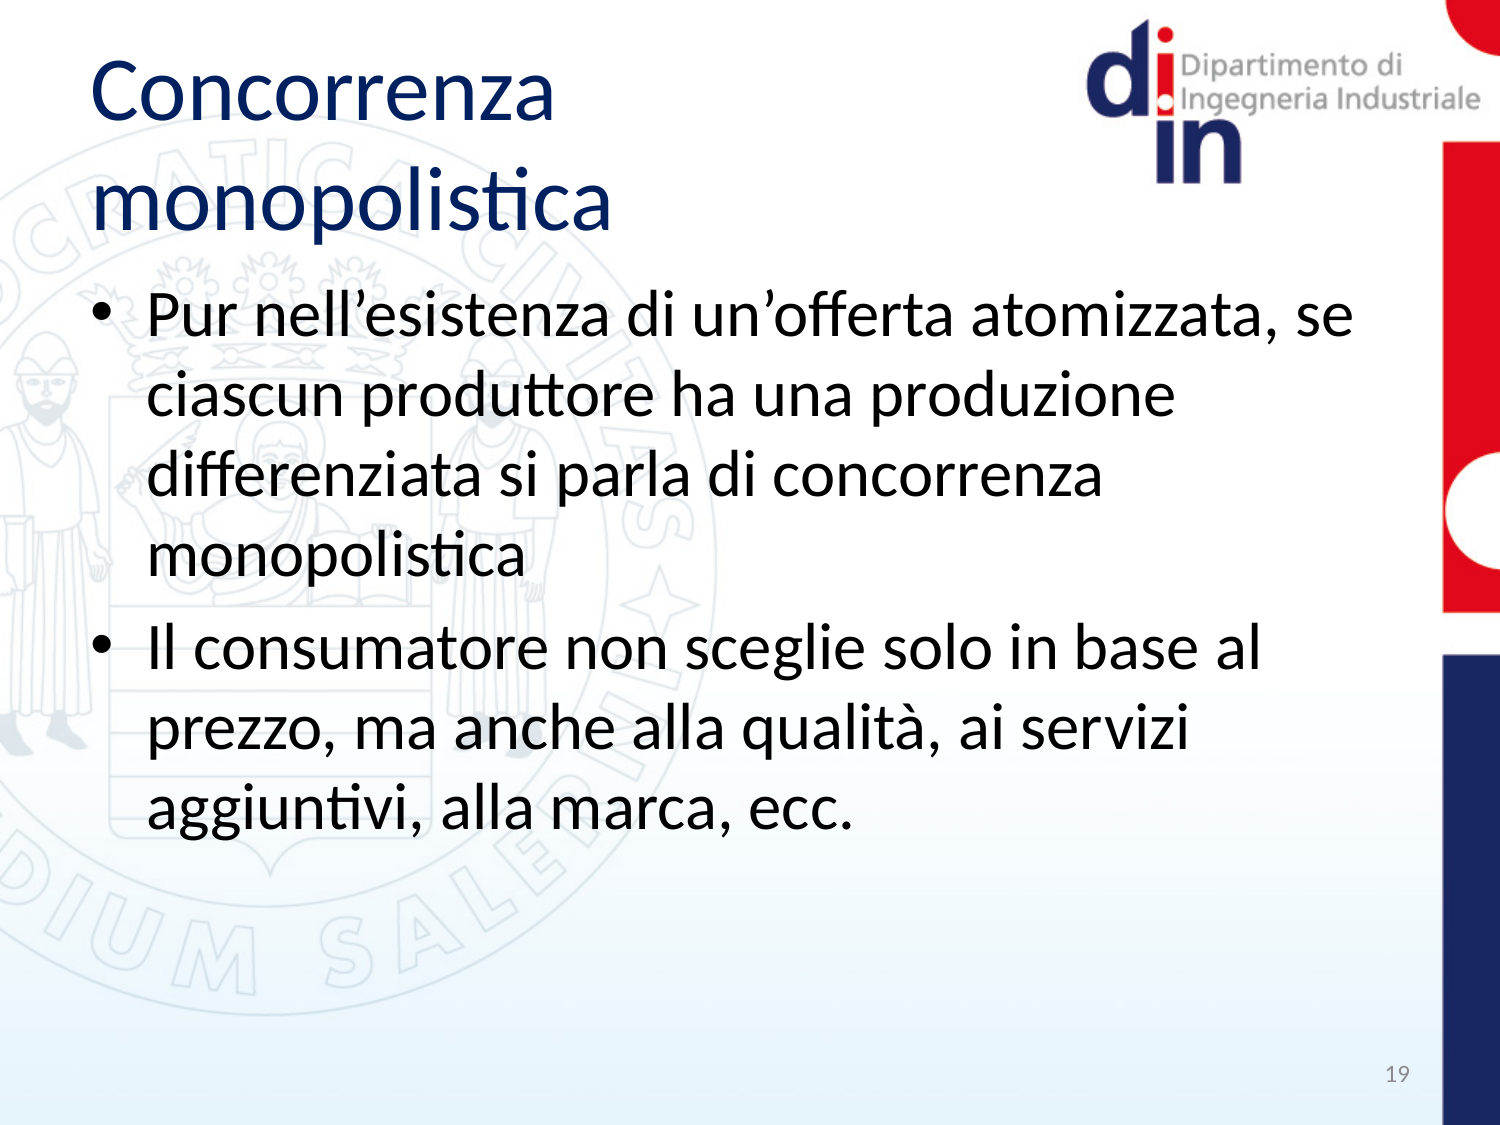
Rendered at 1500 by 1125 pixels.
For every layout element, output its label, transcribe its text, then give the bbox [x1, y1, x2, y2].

title Concorrenza monopolistica [74, 44, 1070, 233]
slide_number 19 [1257, 1042, 1425, 1103]
list Pur nell’esistenza di un’offerta atomizzata, se ciascun produttore ha una produzione differenziata si parla di concorrenza monopolistica Il consumatore non sceglie solo in base al prezzo, ma anche alla qualità, ai servizi aggiuntivi, alla marca, ecc. [74, 262, 1426, 1006]
picture [0, 0, 1500, 1125]
